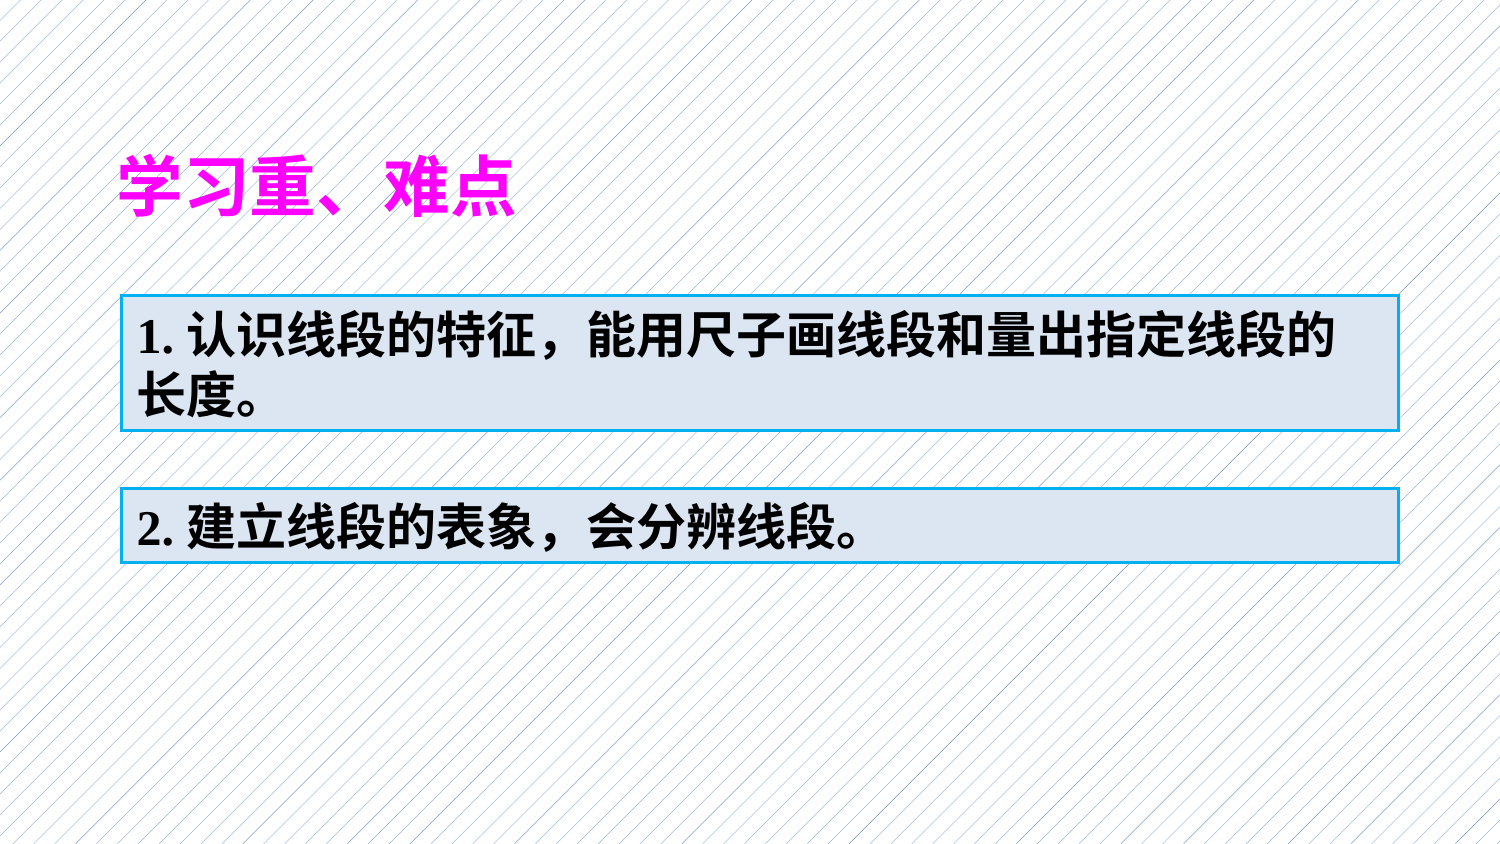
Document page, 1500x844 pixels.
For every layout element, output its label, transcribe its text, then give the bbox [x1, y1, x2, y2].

text_box 2.建立线段的表象，会分辨线段。 [121, 488, 1399, 563]
text_box 学习重、难点 [101, 137, 725, 238]
text_box 1.认识线段的特征，能用尺子画线段和量出指定线段的长度。 [121, 295, 1399, 431]
